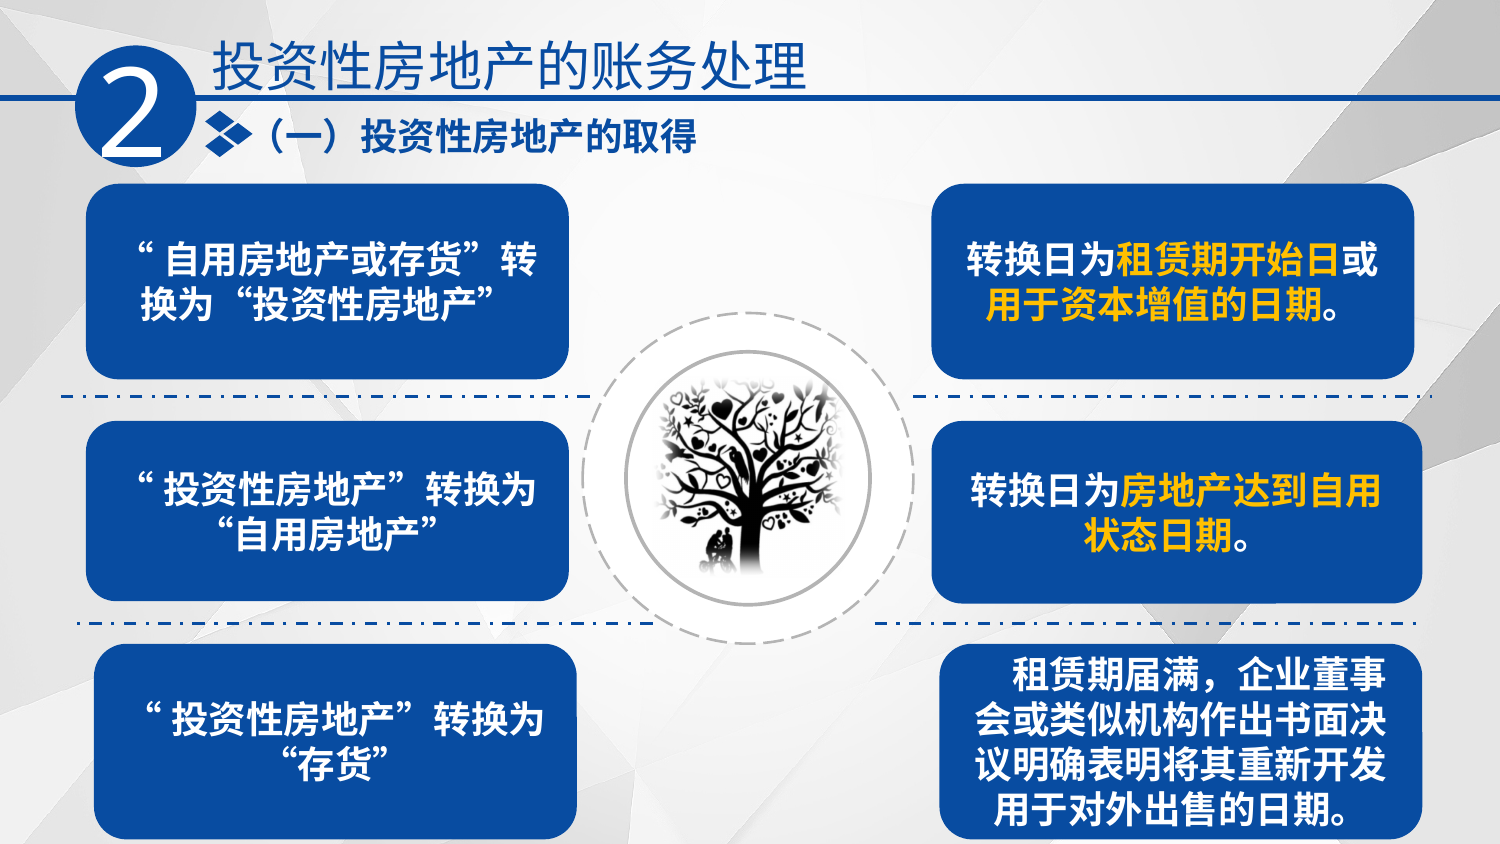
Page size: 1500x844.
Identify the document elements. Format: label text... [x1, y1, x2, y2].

text_box “自用房地产或存货”转换为“投资性房地产” [85, 183, 569, 380]
text_box 投资性房地产的账务处理 [198, 37, 891, 92]
text_box “投资性房地产”转换为“存货” [93, 643, 577, 840]
text_box “投资性房地产”转换为“自用房地产” [85, 420, 569, 602]
text_box 转换日为租赁期开始日或用于资本增值的日期。 [931, 183, 1415, 380]
text_box [75, 74, 84, 97]
text_box [205, 110, 235, 133]
text_box 转换日为房地产达到自用状态日期。 [931, 420, 1423, 604]
text_box 2 [84, 107, 203, 171]
text_box [223, 125, 235, 143]
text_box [582, 312, 914, 644]
text_box [75, 107, 84, 138]
picture [0, 101, 1500, 844]
picture [0, 0, 1500, 95]
text_box [205, 135, 235, 158]
text_box 租赁期届满，企业董事会或类似机构作出书面决议明确表明将其重新开发用于对外出售的日期。 [939, 643, 1423, 840]
text_box （一）投资性房地产的取得 [235, 107, 711, 164]
text_box 2 [84, 45, 203, 97]
